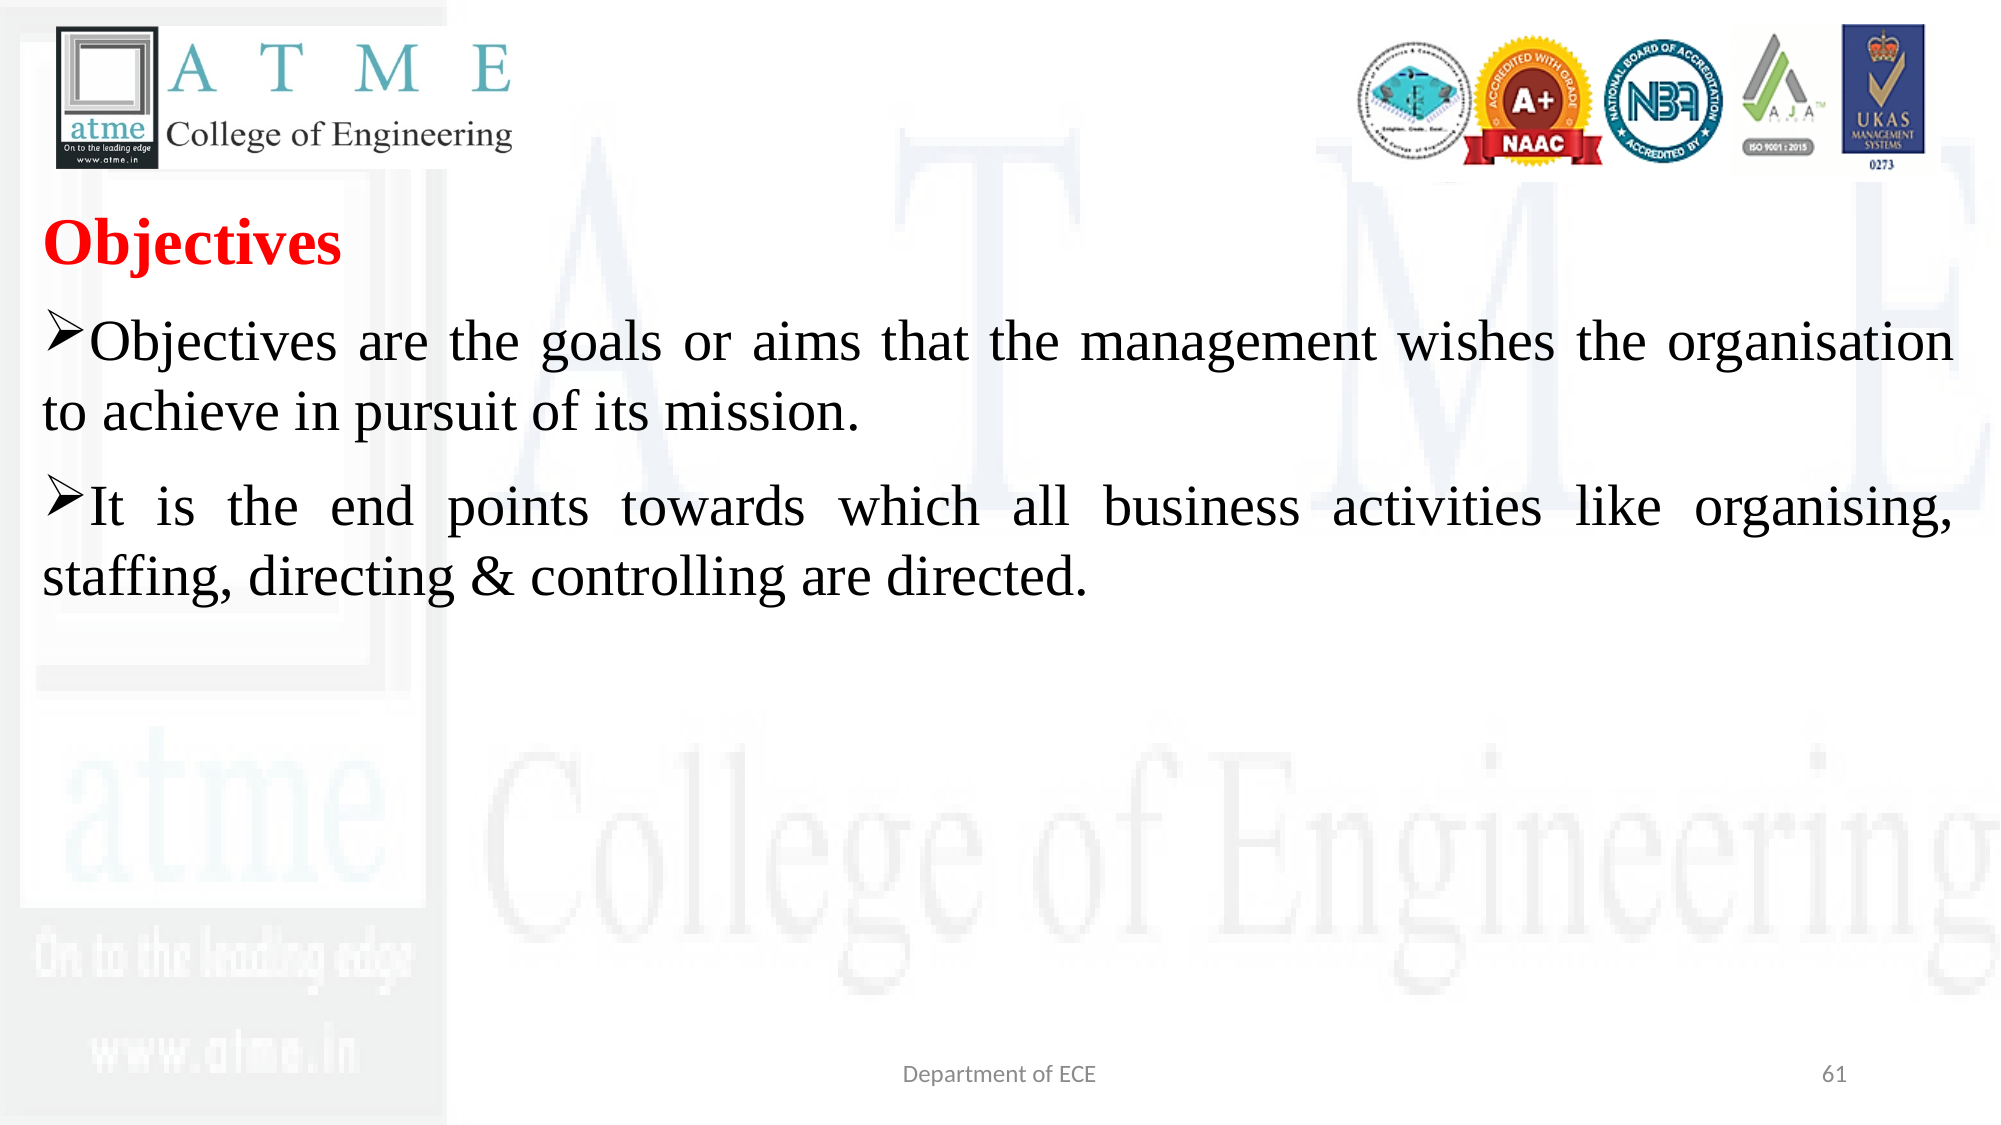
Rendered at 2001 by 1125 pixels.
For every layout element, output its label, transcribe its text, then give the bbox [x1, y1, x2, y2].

footer Department of ECE [662, 1042, 1338, 1103]
picture [56, 26, 512, 169]
picture [1352, 24, 1941, 186]
text_box Objectives Objectives are the goals or aims that the management wishes the organisation to achieve in pursuit of its mission. It is the end points towards which all business activities like organising, staffing, directing & controlling are directed. [27, 190, 1971, 615]
slide_number 61 [1412, 1042, 1863, 1103]
